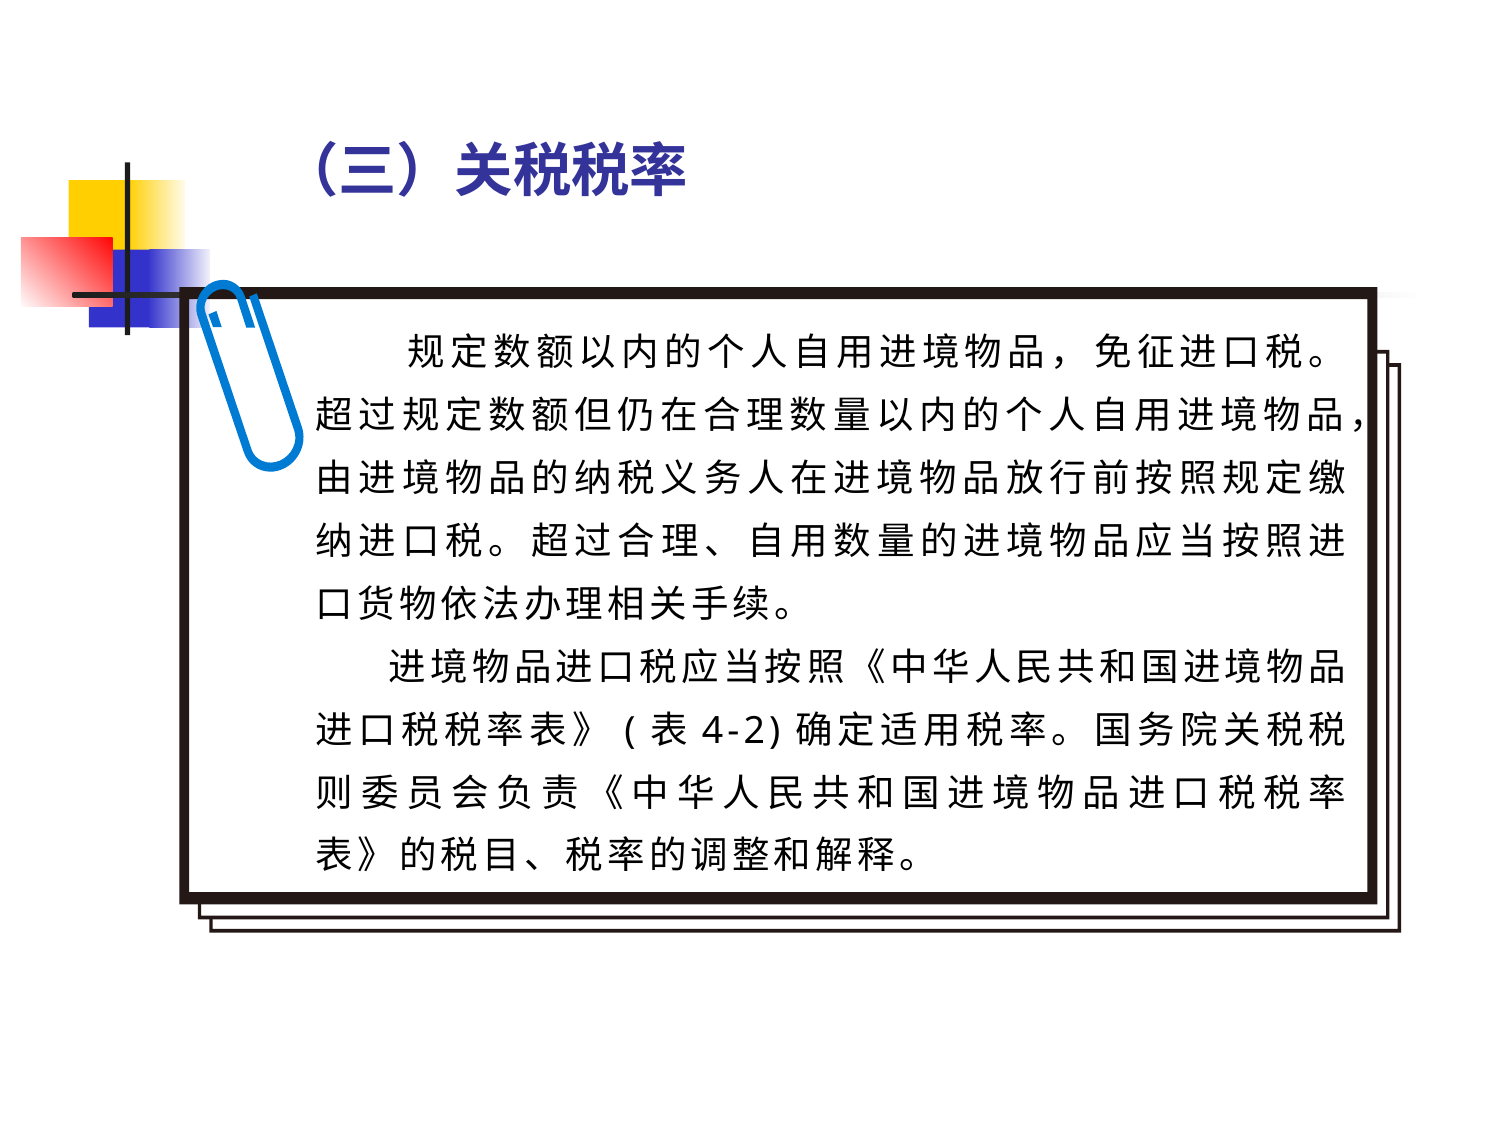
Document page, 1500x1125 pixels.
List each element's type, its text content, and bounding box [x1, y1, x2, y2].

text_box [179, 279, 1402, 933]
text_box （三）关税税率 [265, 125, 910, 211]
